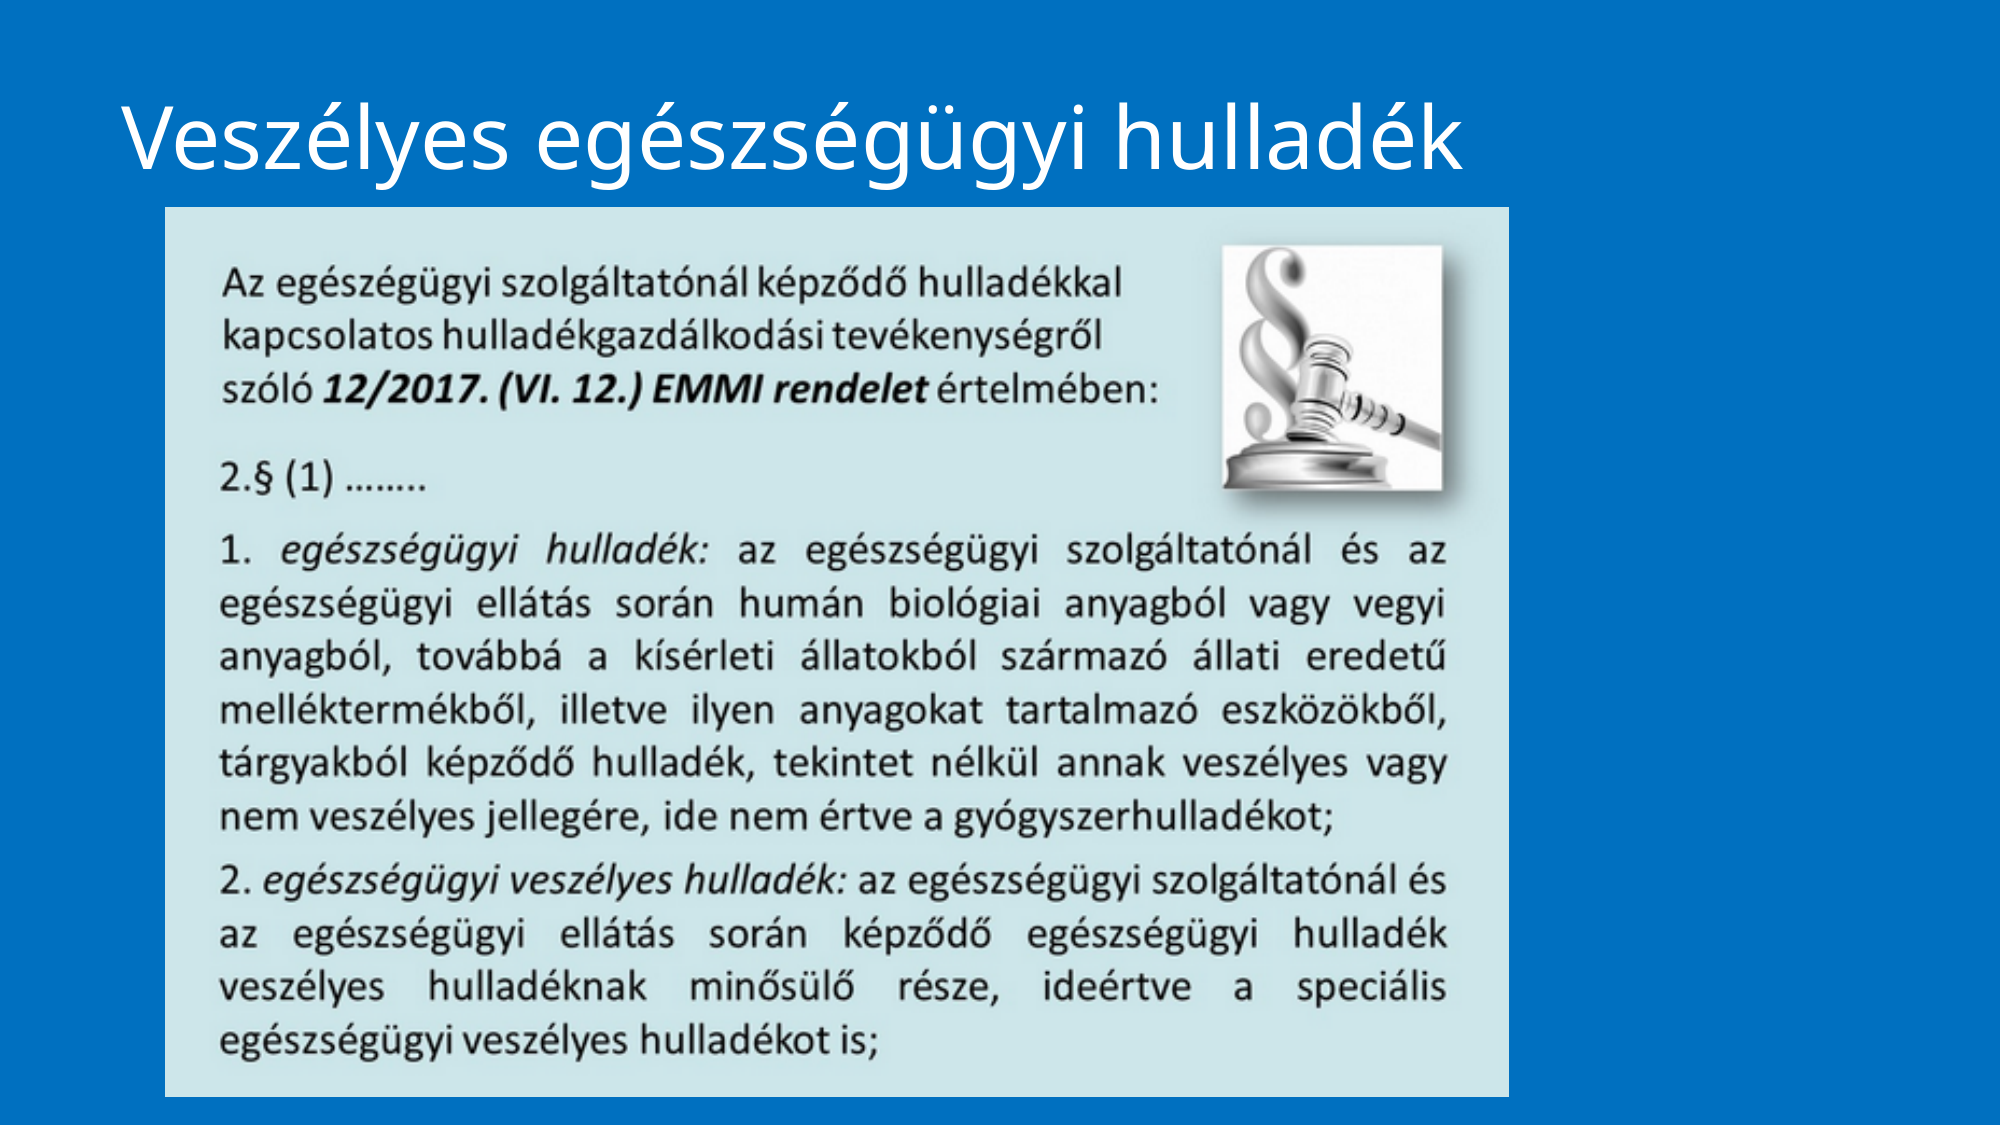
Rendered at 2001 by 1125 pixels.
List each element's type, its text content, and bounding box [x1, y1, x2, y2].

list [165, 206, 1509, 1097]
title Veszélyes egészségügyi hulladék [106, 74, 1649, 304]
